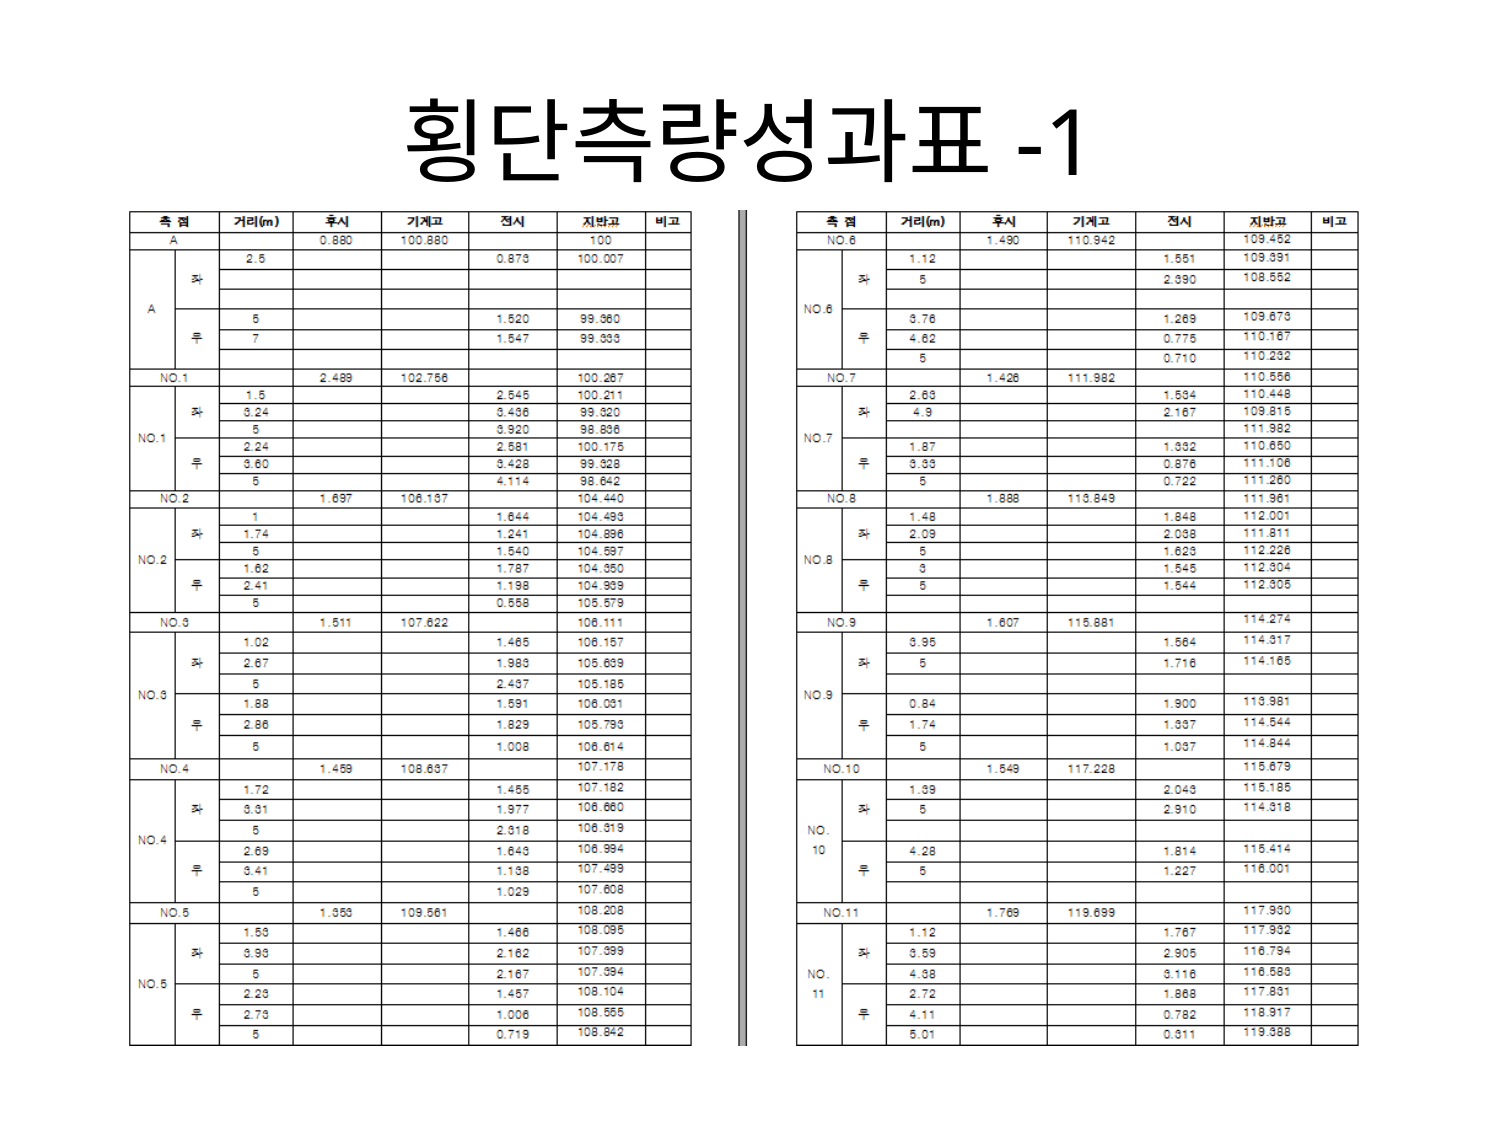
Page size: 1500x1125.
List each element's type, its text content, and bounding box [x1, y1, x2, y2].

picture [128, 210, 1360, 1046]
title 횡단측량성과표-1 [75, 45, 1425, 233]
